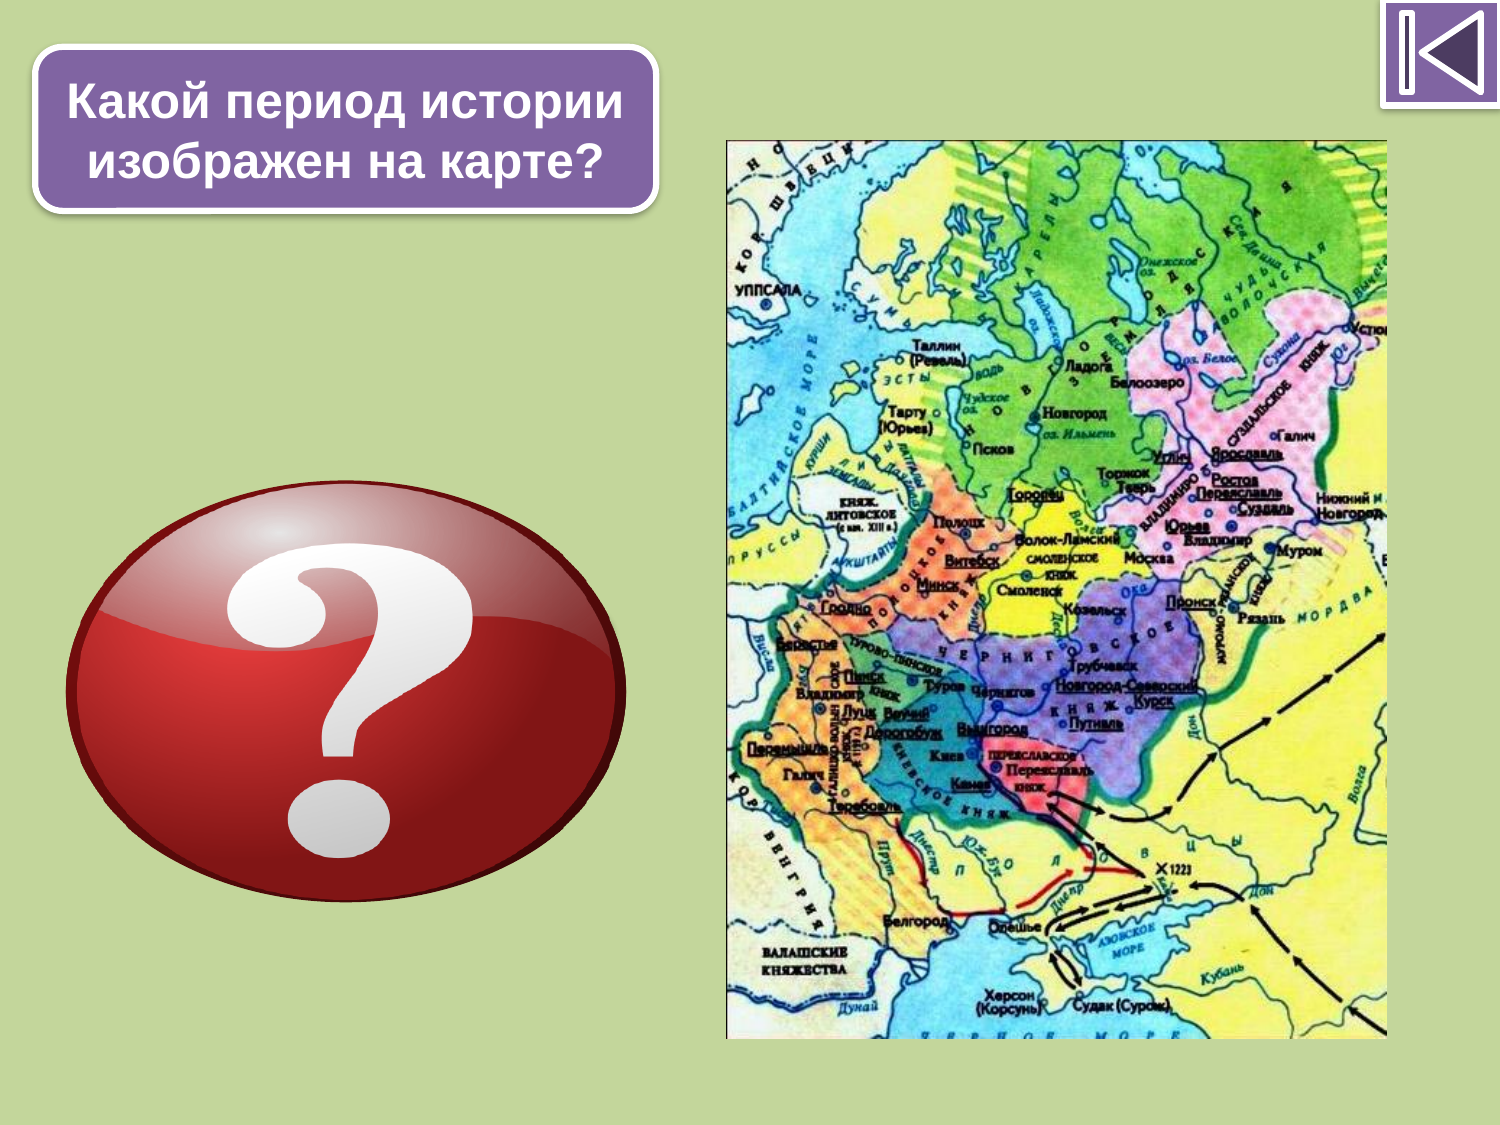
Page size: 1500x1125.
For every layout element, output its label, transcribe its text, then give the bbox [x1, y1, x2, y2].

text_box Какой период истории изображен на карте? [32, 43, 660, 215]
text_box [1380, 0, 1500, 109]
picture [58, 480, 633, 903]
picture [726, 140, 1387, 1039]
